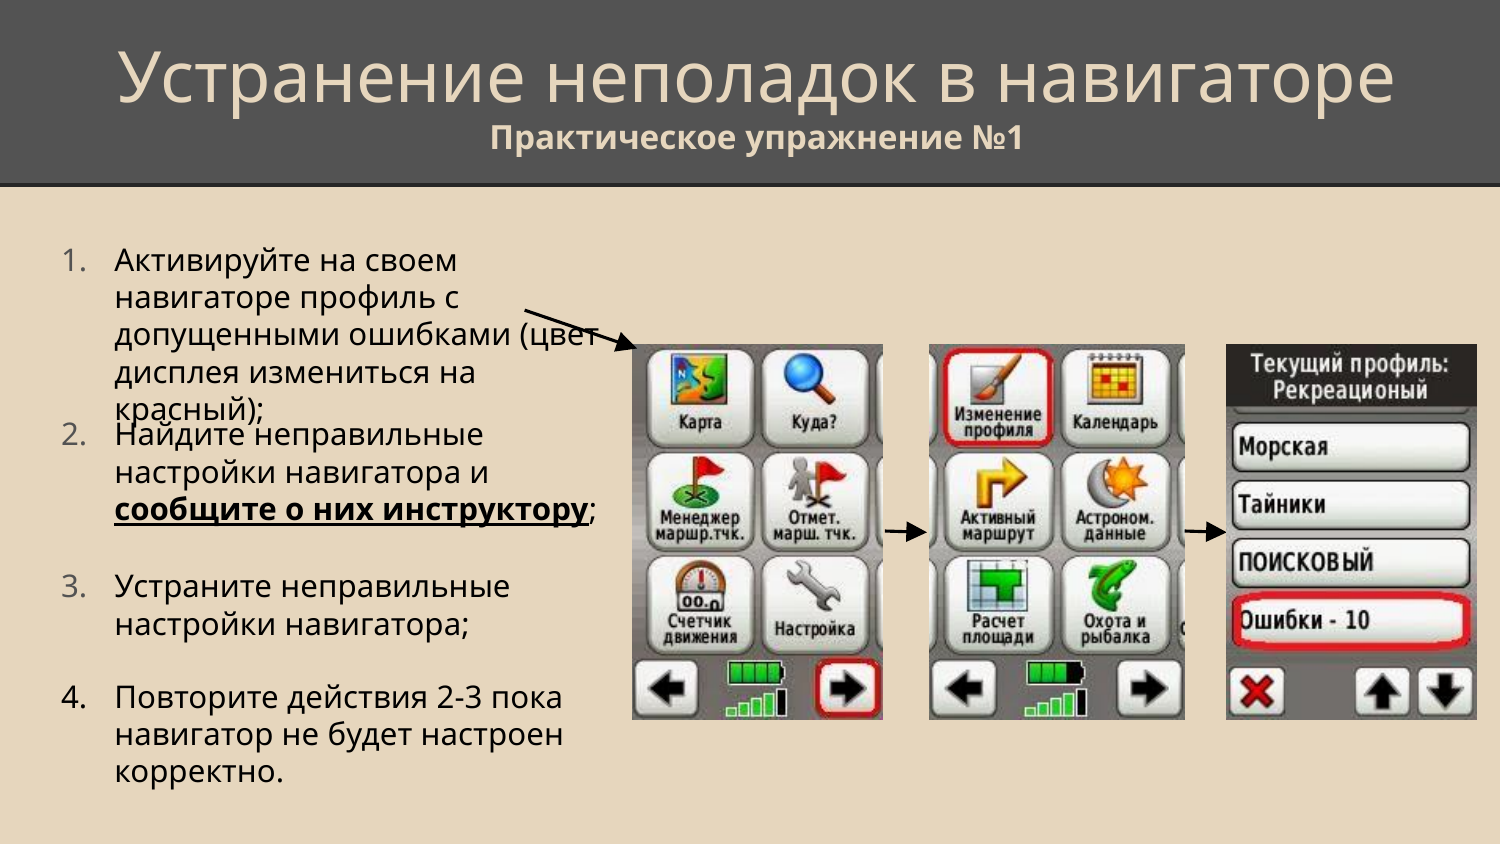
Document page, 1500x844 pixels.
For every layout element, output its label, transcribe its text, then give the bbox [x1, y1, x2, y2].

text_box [524, 309, 638, 349]
title Устранение неполадок в навигаторе Практическое упражнение №1 [24, 10, 1492, 172]
list Устраните неправильные настройки навигатора; [24, 551, 620, 661]
picture [1226, 343, 1477, 720]
picture [632, 343, 883, 720]
list Активируйте на своем навигаторе профиль с допущенными ошибками (цвет дисплея измениться на красный); [24, 224, 620, 392]
list Повторите действия 2-3 пока навигатор не будет настроен корректно. [24, 661, 620, 803]
picture [929, 343, 1185, 720]
list Найдите неправильные настройки навигатора и сообщите о них инструктору; [24, 399, 620, 540]
